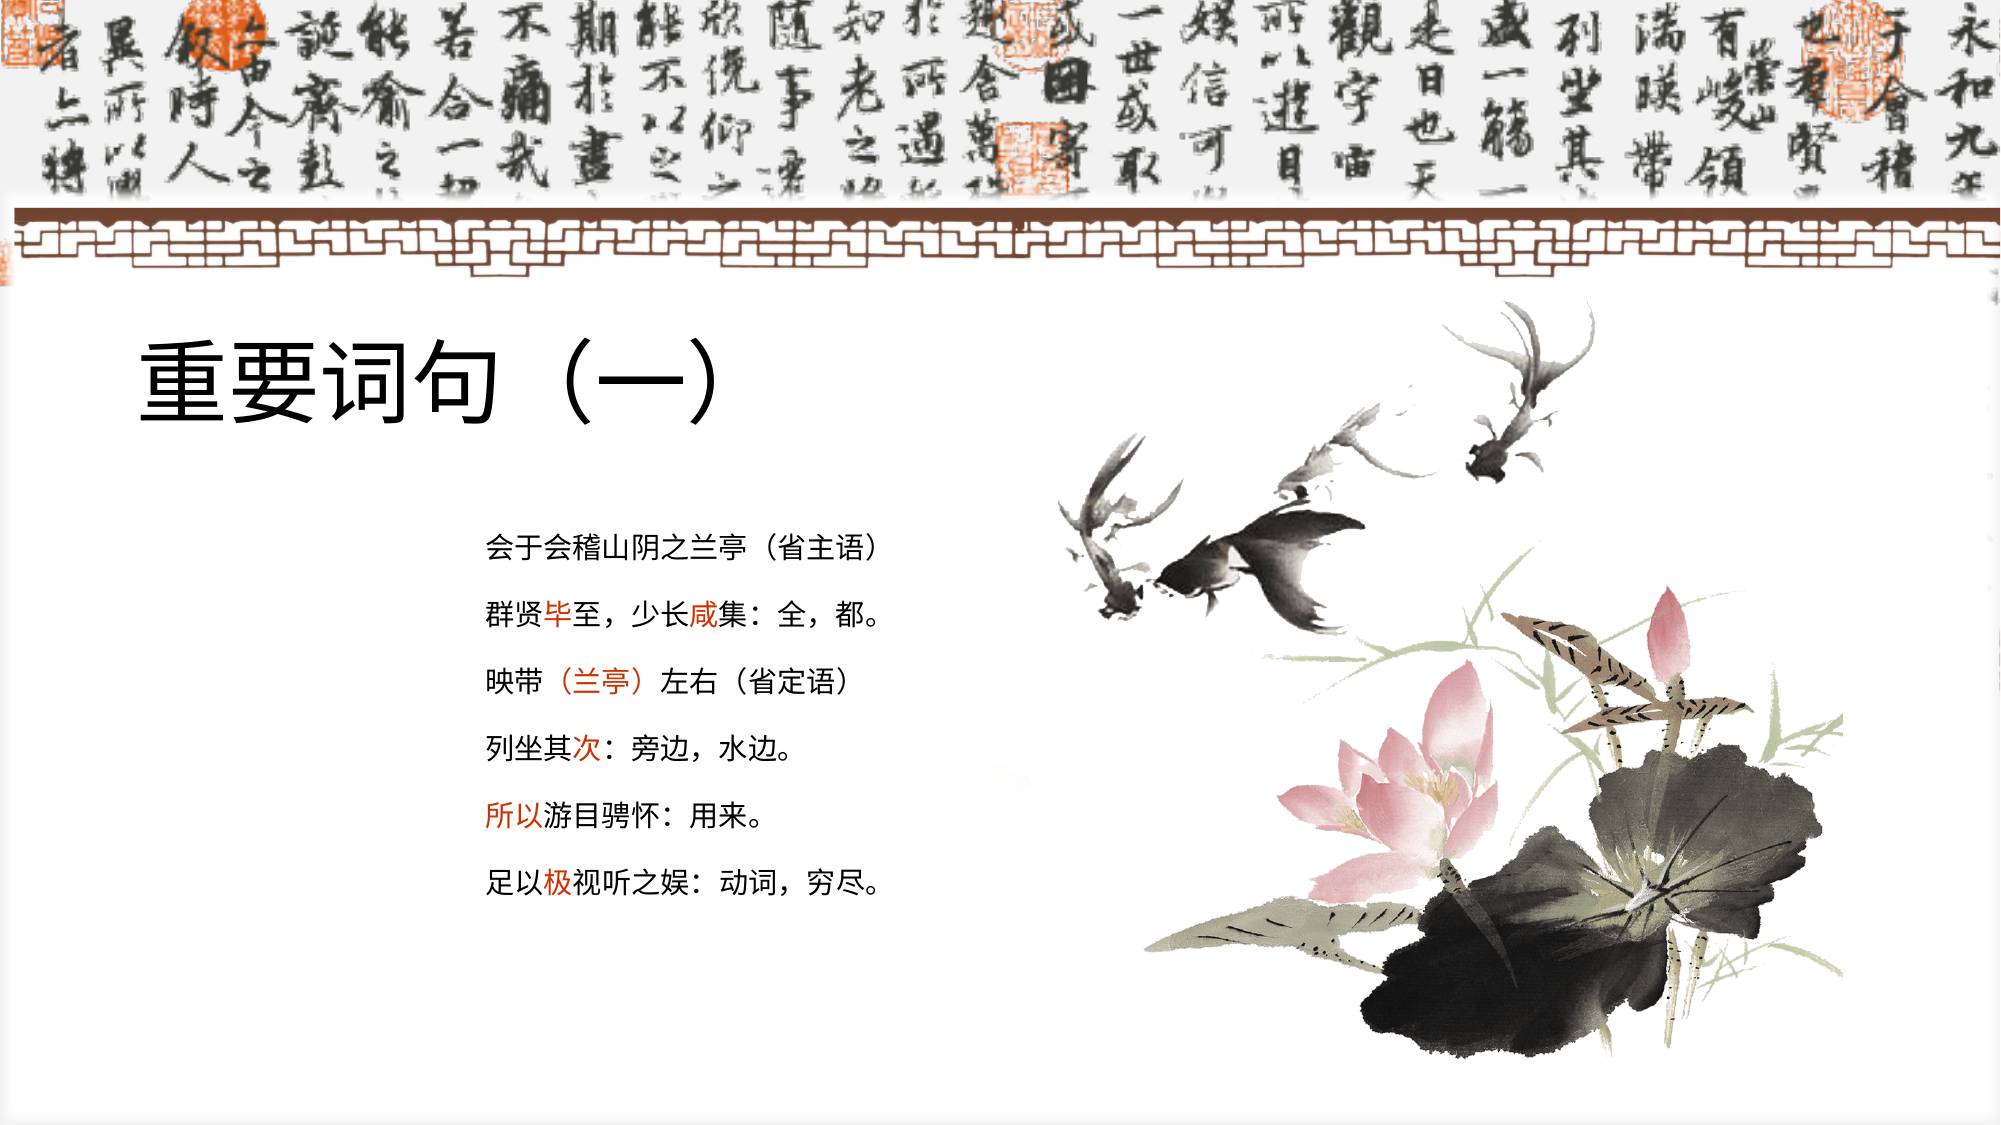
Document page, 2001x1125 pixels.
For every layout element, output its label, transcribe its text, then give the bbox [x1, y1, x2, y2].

text_box 会于会稽山阴之兰亭（省主语） 群贤毕至，少长咸集：全，都。 映带（兰亭）左右（省定语） 列坐其次：旁边，水边。 所以游目骋怀：用来。 足以极视听之娱：动词，穷尽。 [470, 504, 984, 907]
picture [0, 0, 2001, 151]
picture [984, 226, 1843, 1085]
text_box 重要词句（一） [121, 317, 861, 442]
